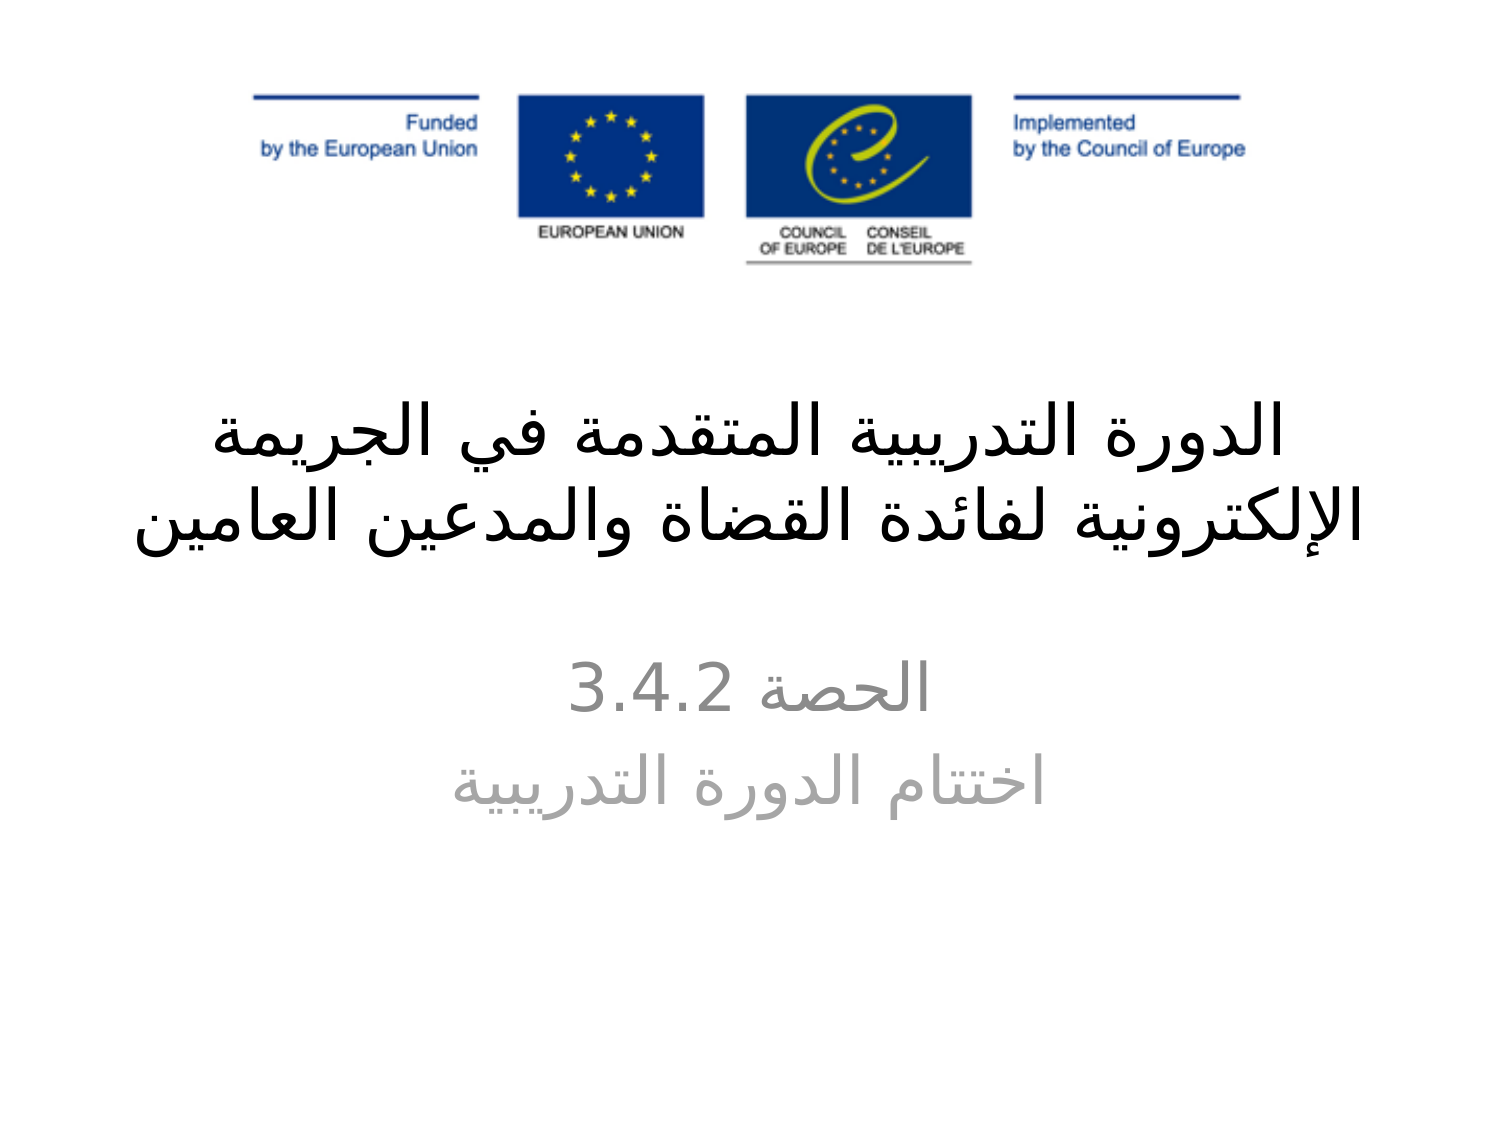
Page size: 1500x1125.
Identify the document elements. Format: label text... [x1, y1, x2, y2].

title الدورة التدريبية المتقدمة في الجريمة الإلكترونية لفائدة القضاة والمدعين العامين [112, 349, 1388, 591]
subtitle الحصة 3.4.2 اختتام الدورة التدريبية [225, 637, 1275, 925]
picture [248, 90, 1252, 273]
